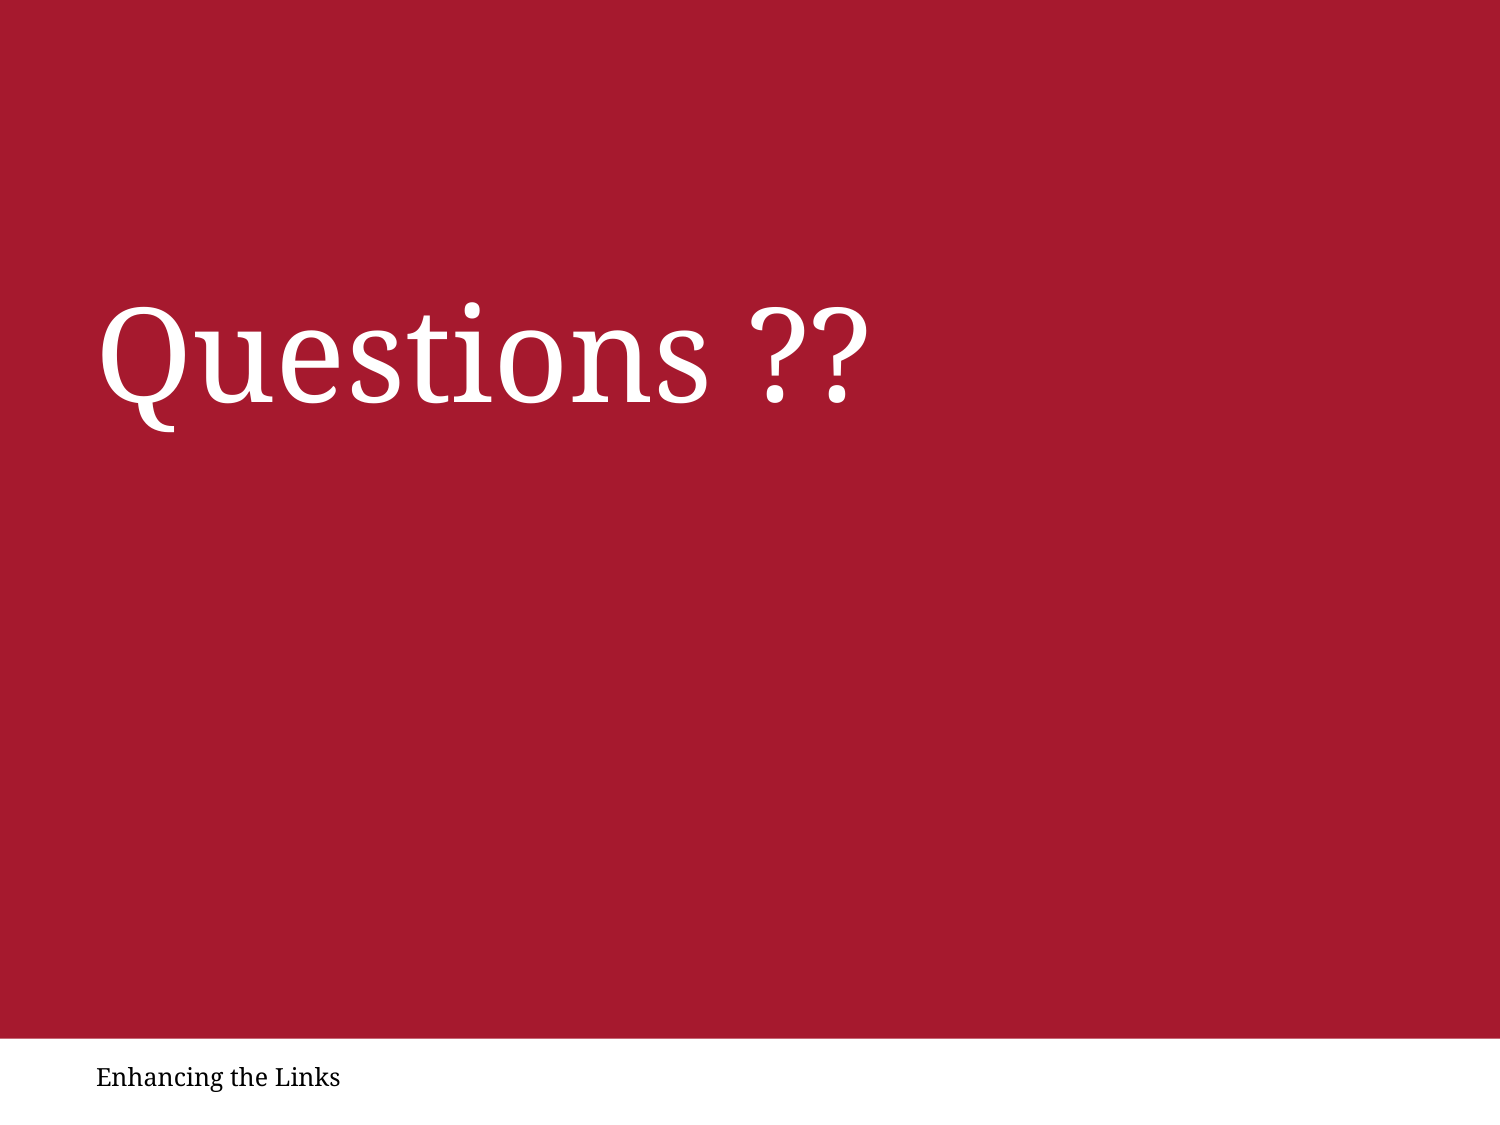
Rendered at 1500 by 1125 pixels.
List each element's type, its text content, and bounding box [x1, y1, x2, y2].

footer Enhancing the Links [96, 1048, 1164, 1109]
title Questions ?? [95, 250, 1099, 429]
